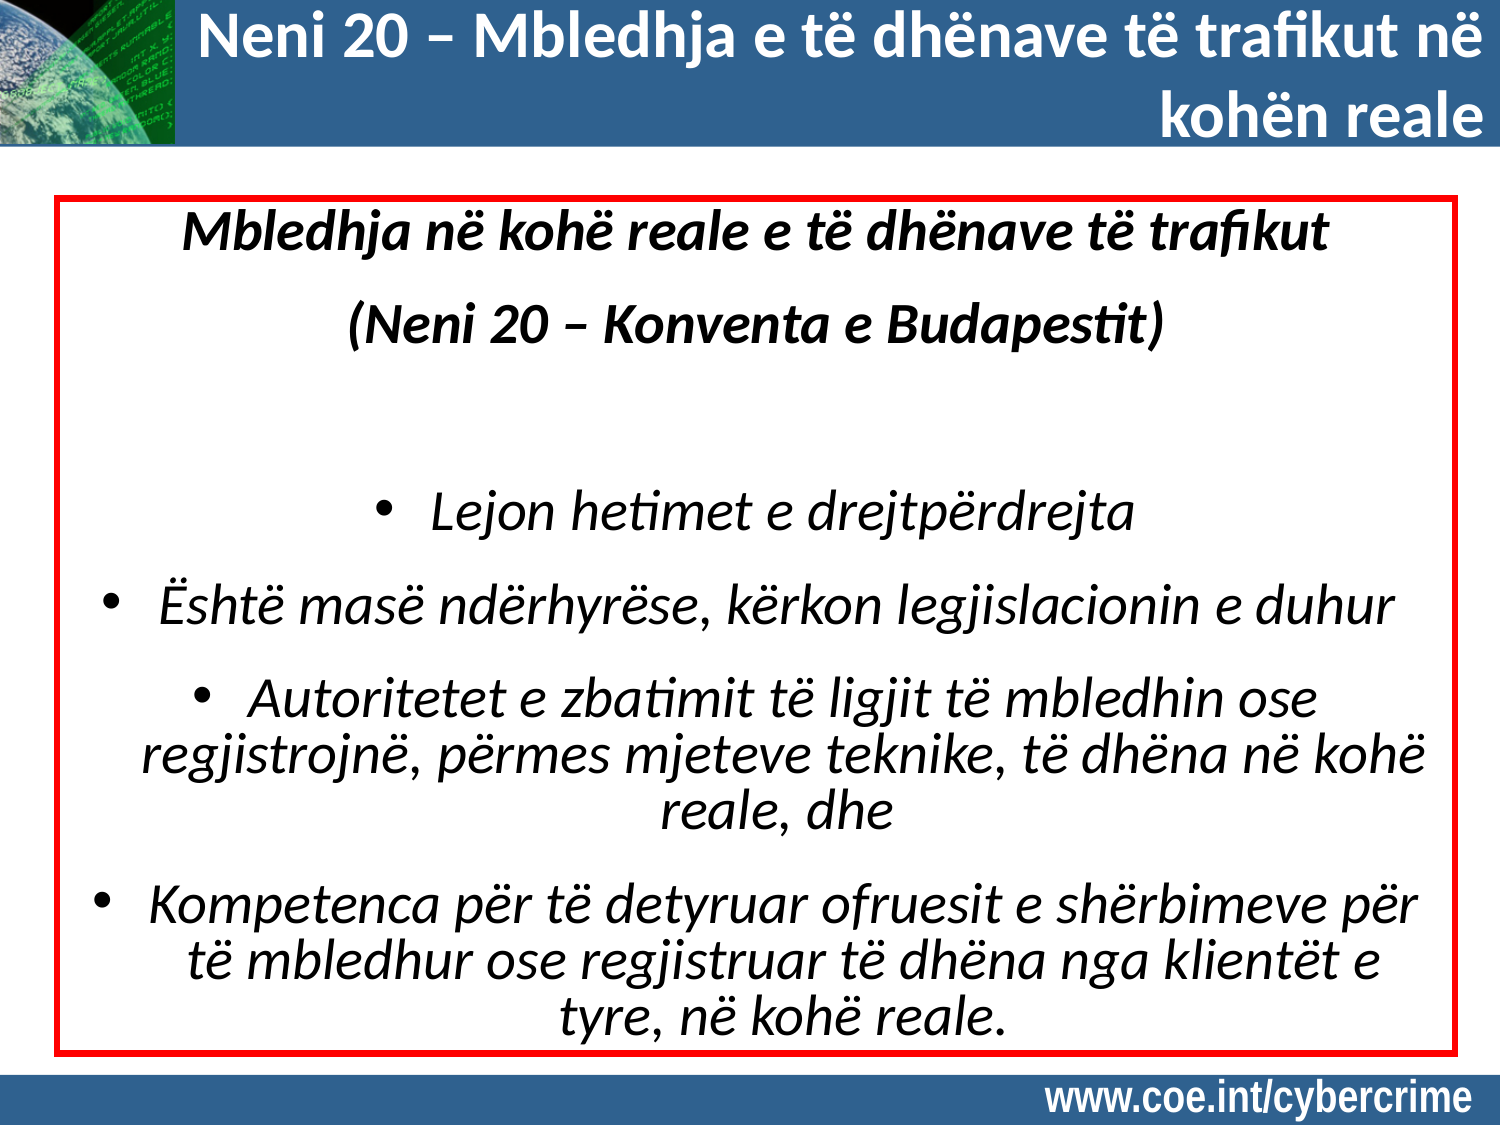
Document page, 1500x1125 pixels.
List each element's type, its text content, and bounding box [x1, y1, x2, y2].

text_box Mbledhja në kohë reale e të dhënave të trafikut (Neni 20 – Konventa e Budapestit) Lejon hetimet e drejtpërdrejta Është masë ndërhyrëse, kërkon legjislacionin e duhur Autoritetet e zbatimit të ligjit të mbledhin ose regjistrojnë, përmes mjeteve teknike, të dhëna në kohë reale, dhe Kompetenca për të detyruar ofruesit e shërbimeve për të mbledhur ose regjistruar të dhëna nga klientët e tyre, në kohë reale. [57, 198, 1455, 1054]
text_box www.coe.int/cybercrime [1030, 1059, 1500, 1125]
picture [0, 0, 175, 144]
text_box Neni 20 – Mbledhja e të dhënave të trafikut në kohën reale [177, 0, 1500, 149]
text_box [0, 1073, 1030, 1125]
